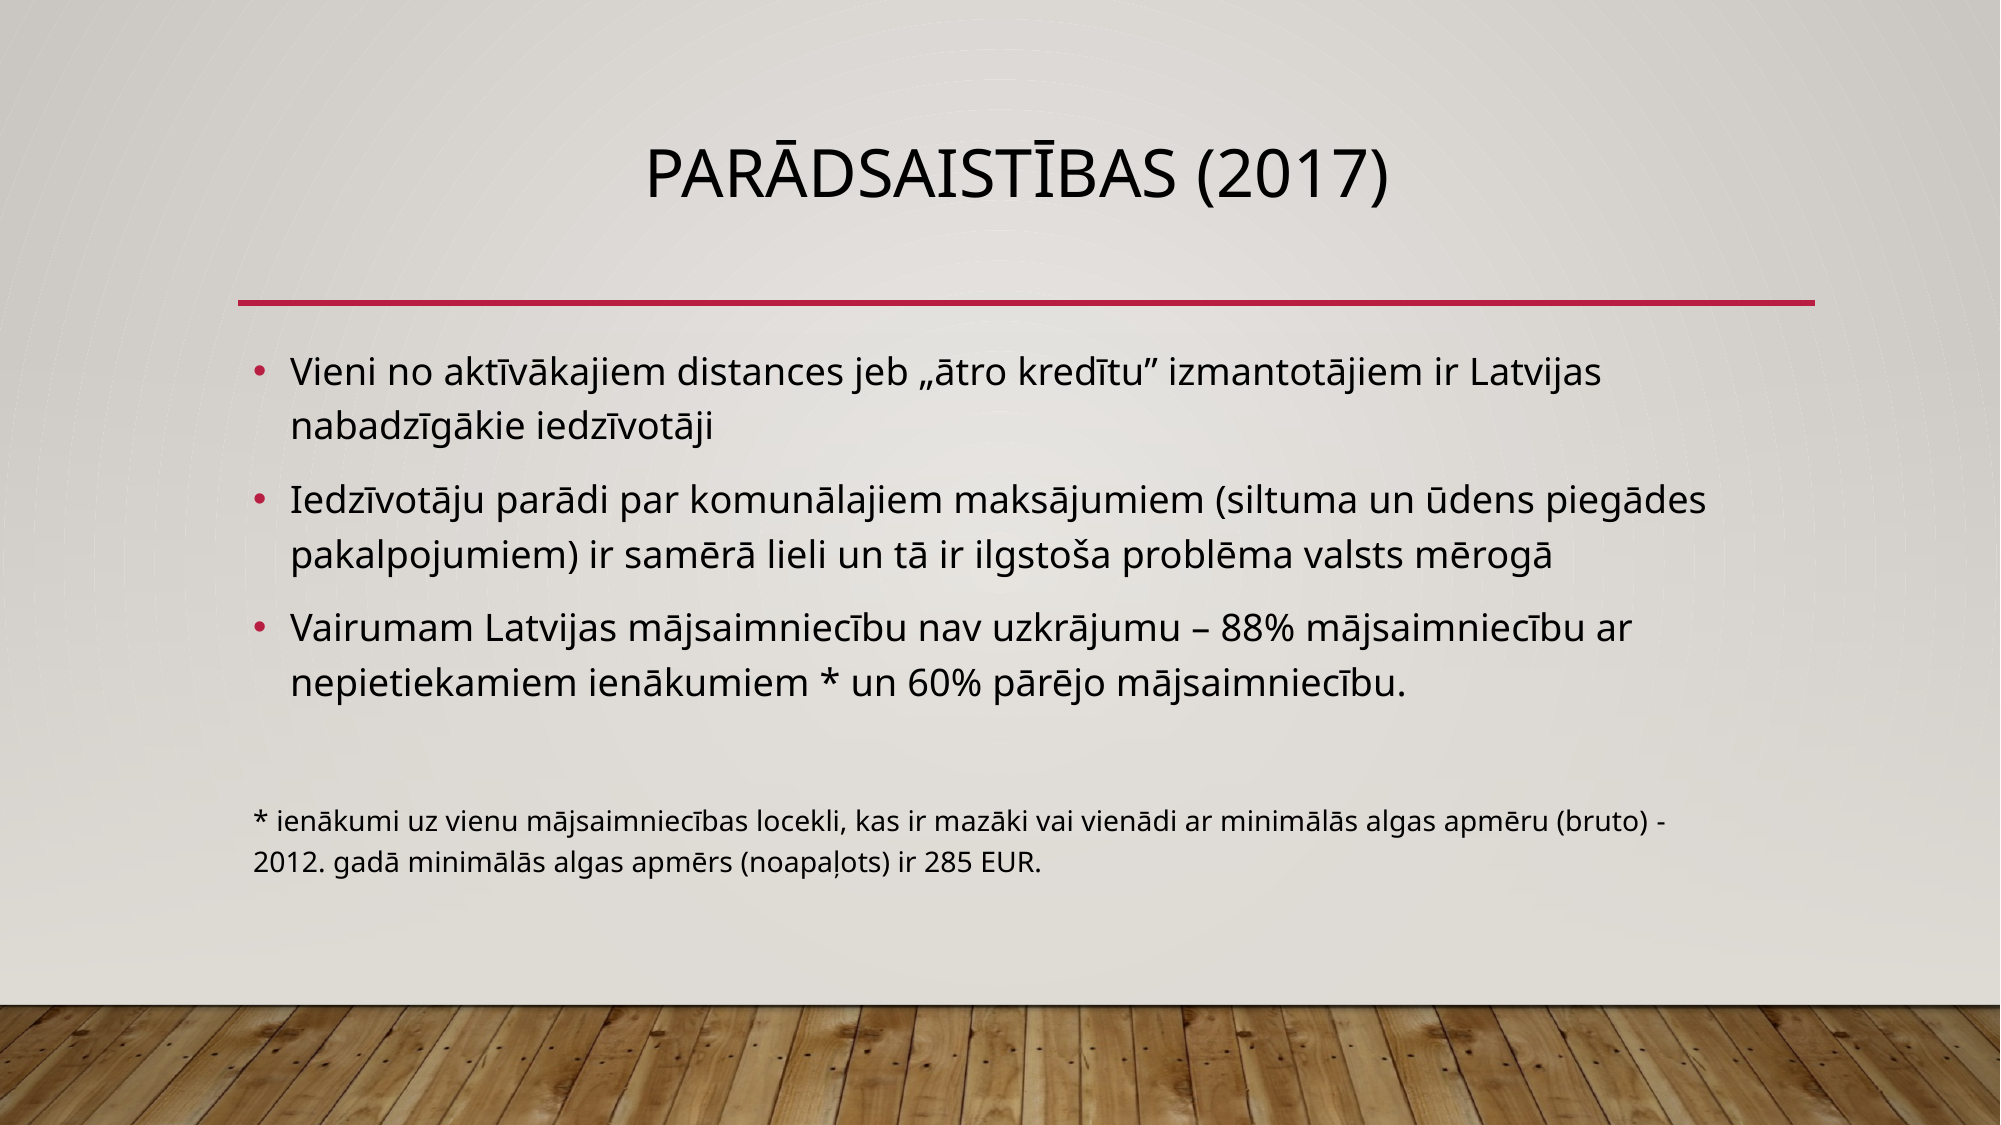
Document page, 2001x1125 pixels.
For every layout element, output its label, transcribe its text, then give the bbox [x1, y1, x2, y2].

title Parādsaistības (2017) [238, 131, 1814, 305]
picture [0, 1005, 2000, 1125]
list Vieni no aktīvākajiem distances jeb „ātro kredītu” izmantotājiem ir Latvijas nabadzīgākie iedzīvotāji Iedzīvotāju parādi par komunālajiem maksājumiem (siltuma un ūdens piegādes pakalpojumiem) ir samērā lieli un tā ir ilgstoša problēma valsts mērogā Vairumam Latvijas mājsaimniecību nav uzkrājumu – 88% mājsaimniecību ar nepietiekamiem ienākumiem * un 60% pārējo mājsaimniecību. * ienākumi uz vienu mājsaimniecības locekli, kas ir mazāki vai vienādi ar minimālās algas apmēru (bruto) - 2012. gadā minimālās algas apmērs (noapaļots) ir 285 EUR. [238, 330, 1814, 897]
